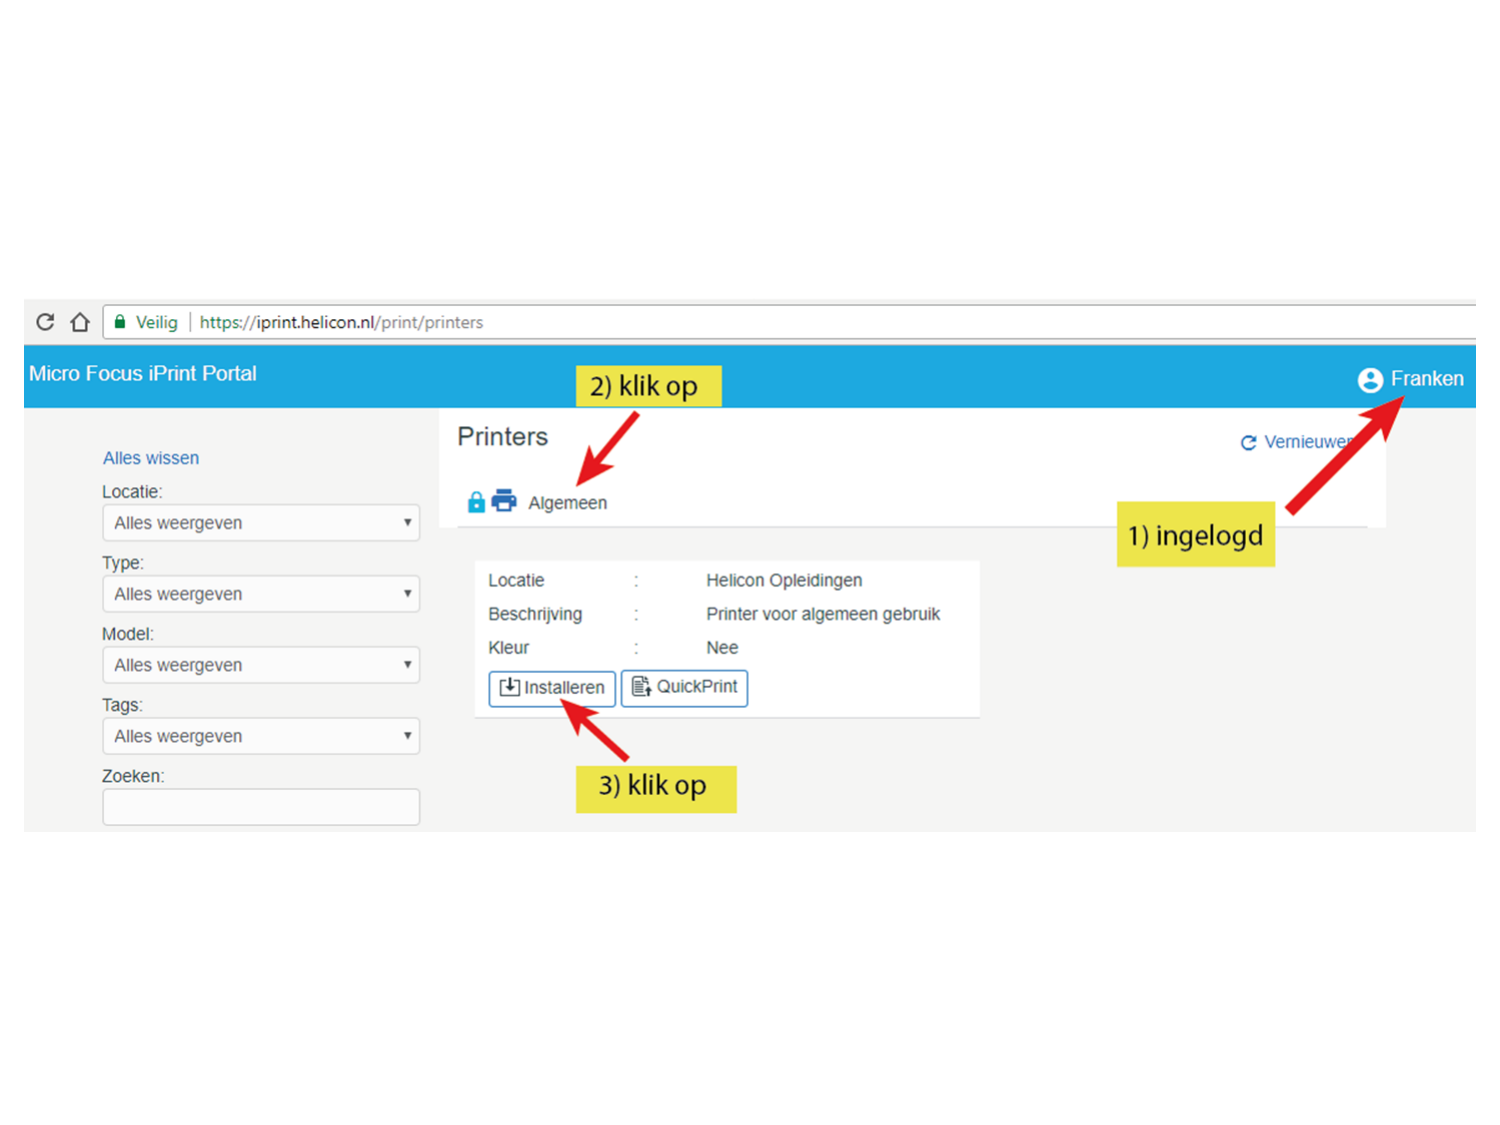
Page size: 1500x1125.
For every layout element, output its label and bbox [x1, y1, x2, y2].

picture [24, 292, 1476, 833]
